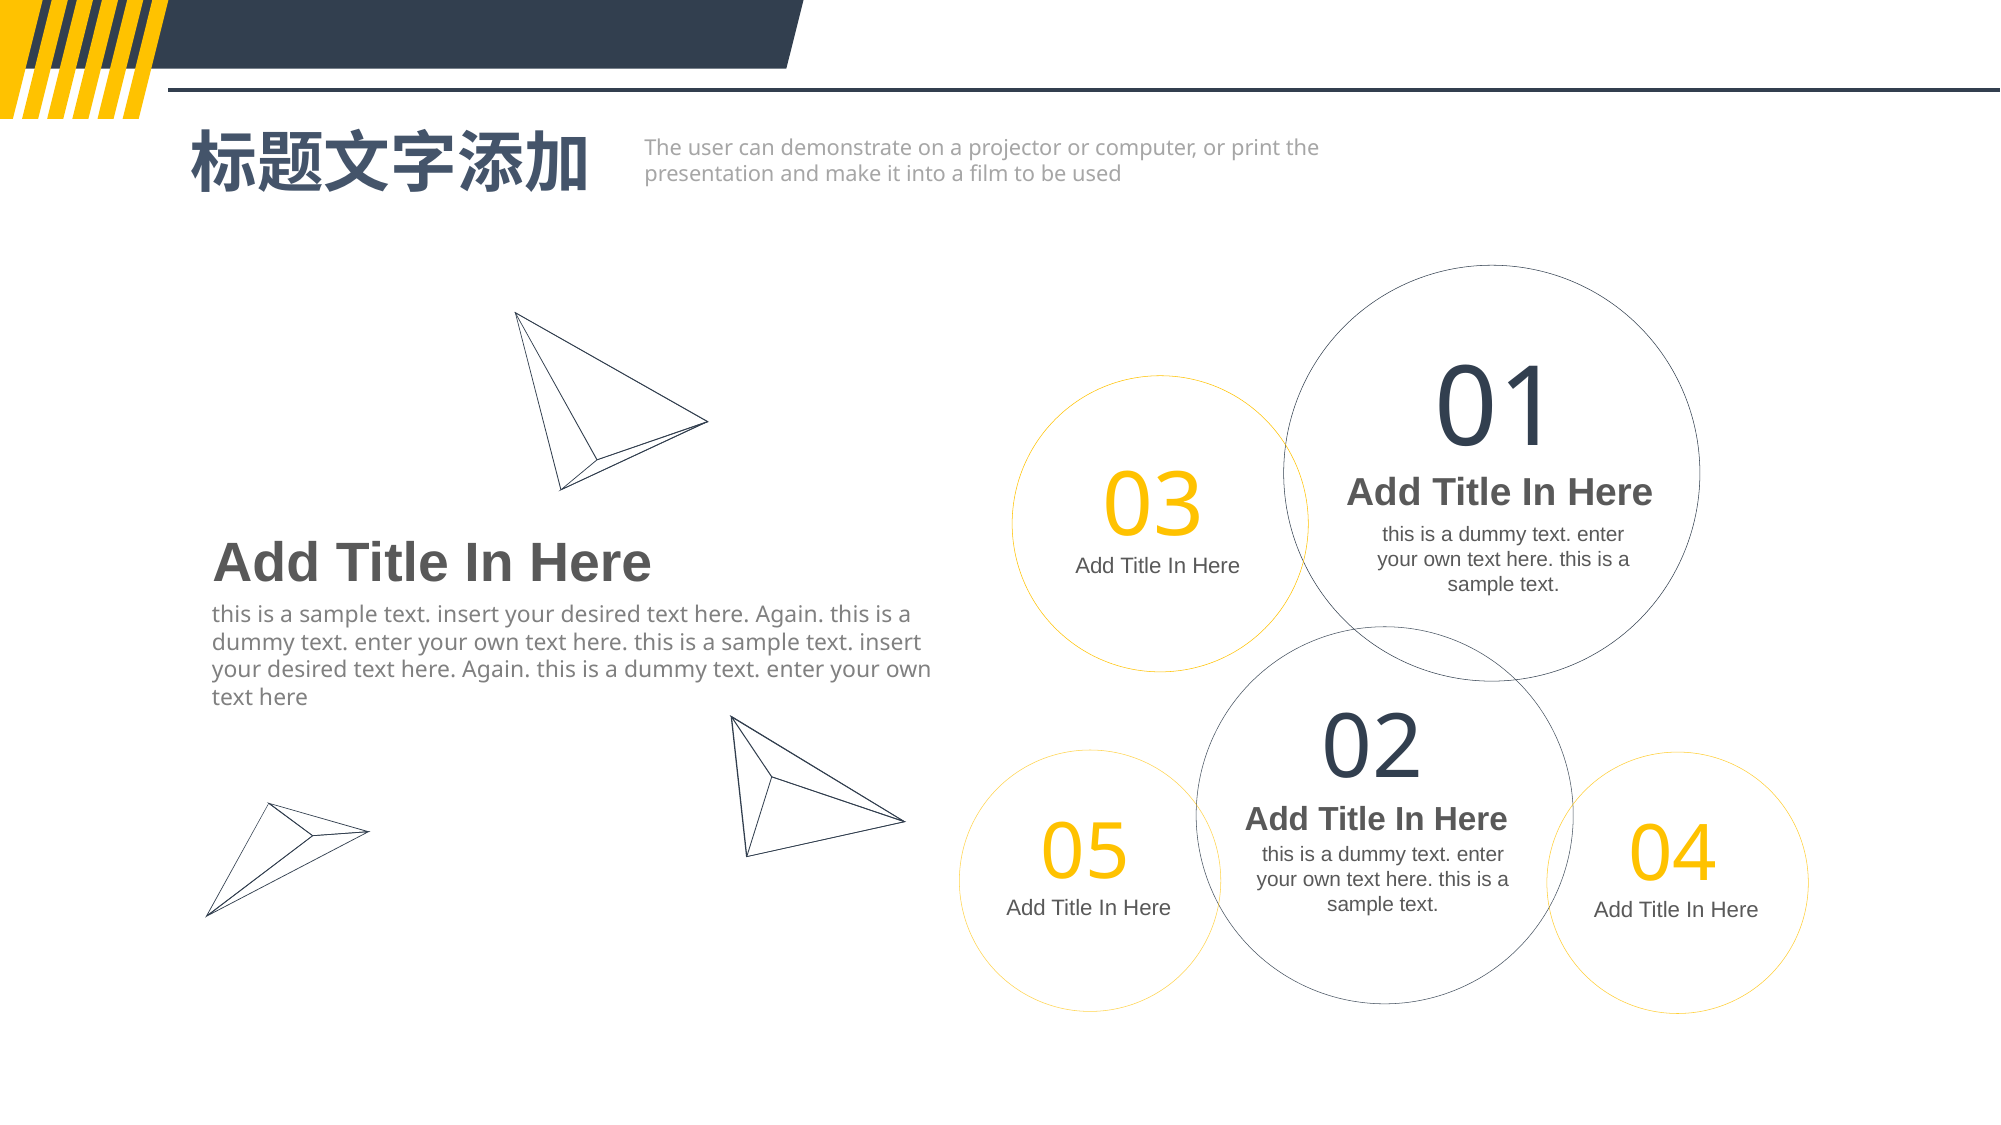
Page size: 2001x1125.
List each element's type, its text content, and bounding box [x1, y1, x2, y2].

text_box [514, 311, 709, 492]
text_box this is a sample text. insert your desired text here. Again. this is a dummy text. enter your own text here. this is a sample text. insert your desired text here. Again. this is a dummy text. enter your own text here [197, 592, 949, 718]
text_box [0, 0, 169, 119]
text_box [1283, 265, 1700, 682]
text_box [1196, 626, 1574, 1004]
text_box Add Title In Here [197, 518, 668, 600]
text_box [705, 702, 884, 860]
text_box The user can demonstrate on a projector or computer, or print the presentation and make it into a film to be used [629, 125, 1463, 194]
text_box 标题文字添加 [175, 112, 606, 207]
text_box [1546, 752, 1809, 1014]
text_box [959, 749, 1221, 1012]
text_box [205, 802, 371, 918]
text_box [169, 0, 805, 70]
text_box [1012, 375, 1309, 672]
